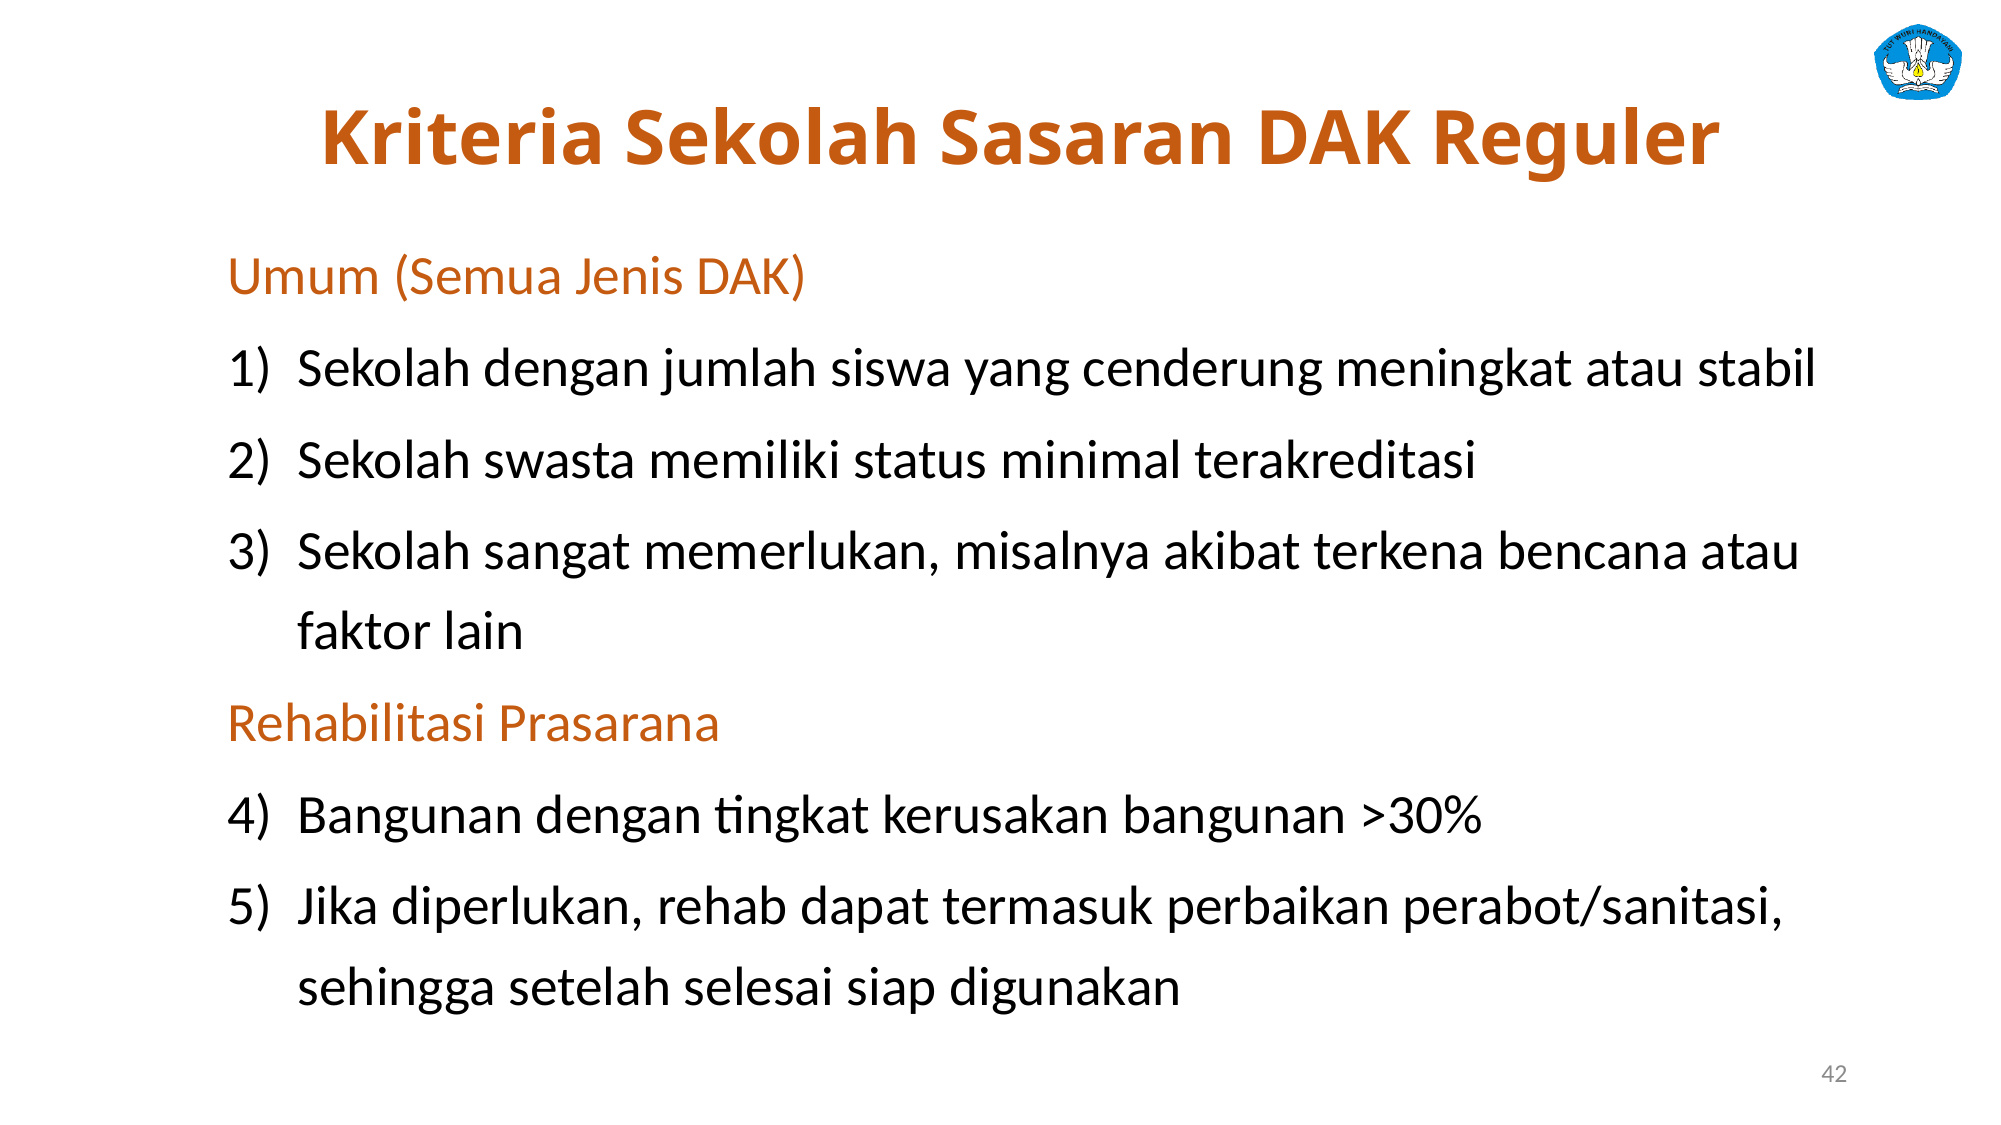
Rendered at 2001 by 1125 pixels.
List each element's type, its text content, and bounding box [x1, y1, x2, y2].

picture [1874, 61, 1902, 100]
picture [1874, 24, 1913, 51]
picture [1884, 37, 1953, 92]
slide_number 42 [1412, 1042, 1863, 1103]
title Kriteria Sekolah Sasaran DAK Reguler [278, 62, 1764, 218]
picture [1924, 24, 1962, 49]
picture [1934, 67, 1962, 100]
list Umum (Semua Jenis DAK) Sekolah dengan jumlah siswa yang cenderung meningkat atau stabil Sekolah swasta memiliki status minimal terakreditasi Sekolah sangat memerlukan, misalnya akibat terkena bencana atau faktor lain Rehabilitasi Prasarana Bangunan dengan tingkat kerusakan bangunan >30% Jika diperlukan, rehab dapat termasuk perbaikan perabot/sanitasi, sehingga setelah selesai siap digunakan [212, 218, 1859, 1030]
